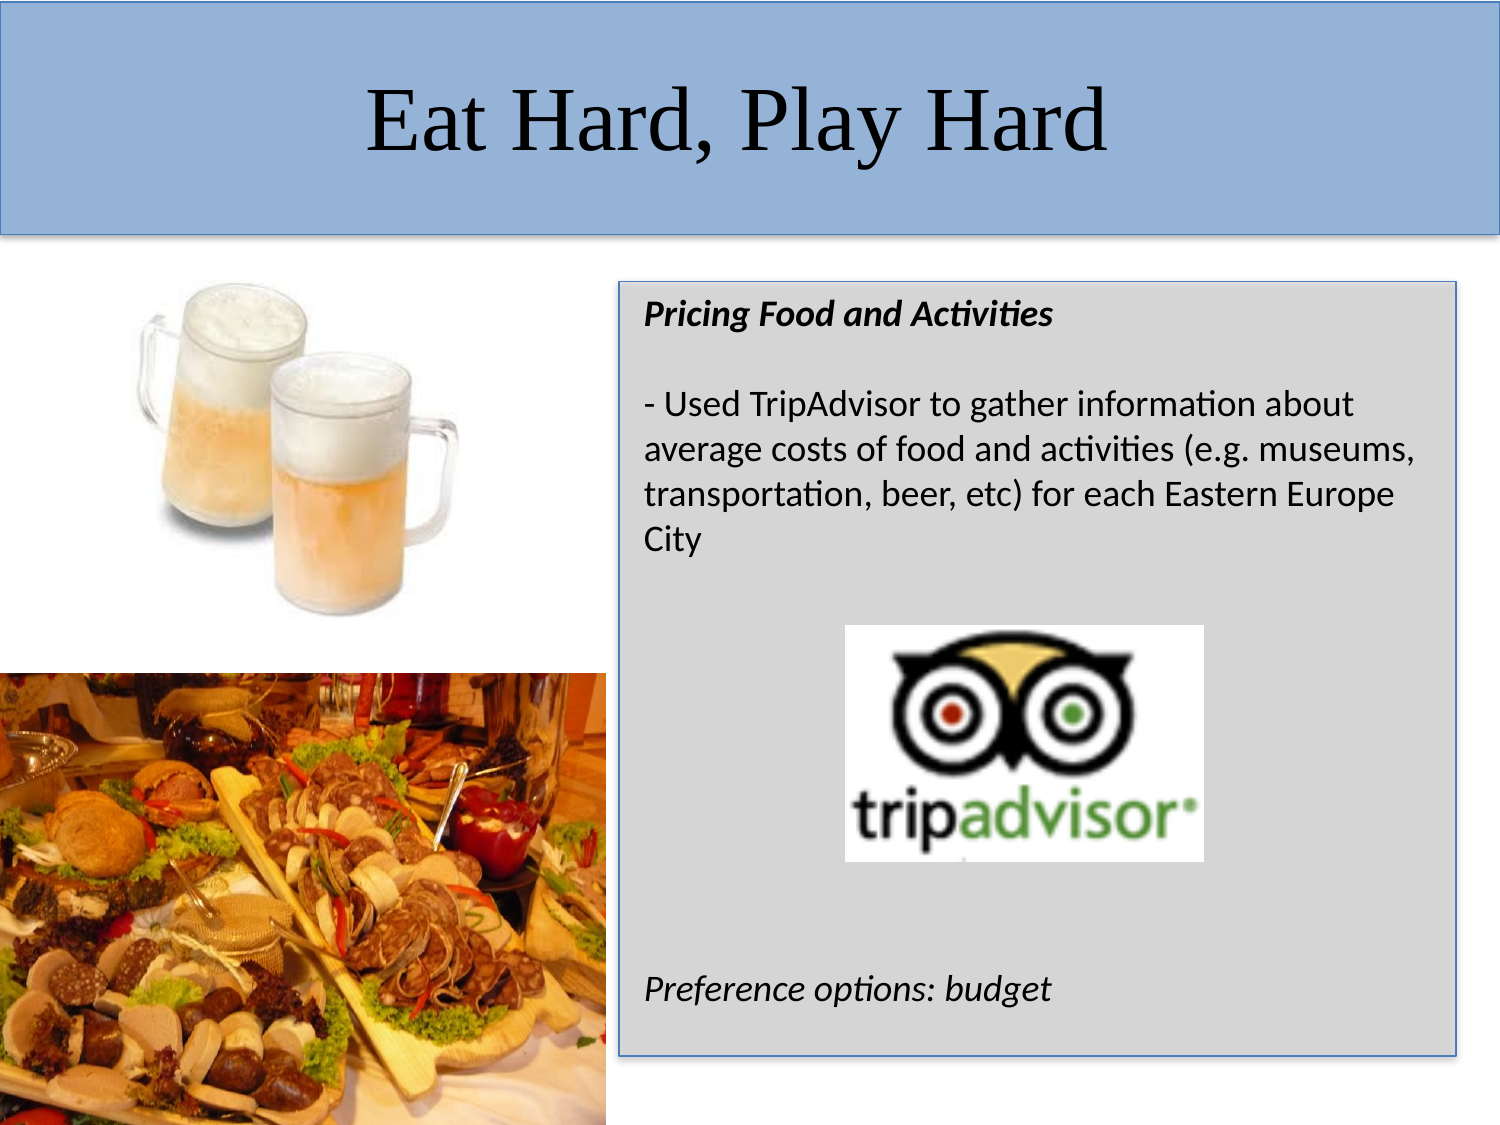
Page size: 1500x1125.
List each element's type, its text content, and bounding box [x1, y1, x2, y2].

picture [845, 625, 1204, 862]
picture [0, 673, 606, 1125]
text_box Pricing Food and Activities - Used TripAdvisor to gather information about average costs of food and activities (e.g. museums, transportation, beer, etc) for each Eastern Europe City Preference options: budget [629, 281, 1477, 1125]
text_box [0, 1, 1500, 235]
text_box [618, 281, 629, 1057]
text_box Eat Hard, Play Hard [62, 20, 1413, 208]
picture [131, 278, 465, 626]
